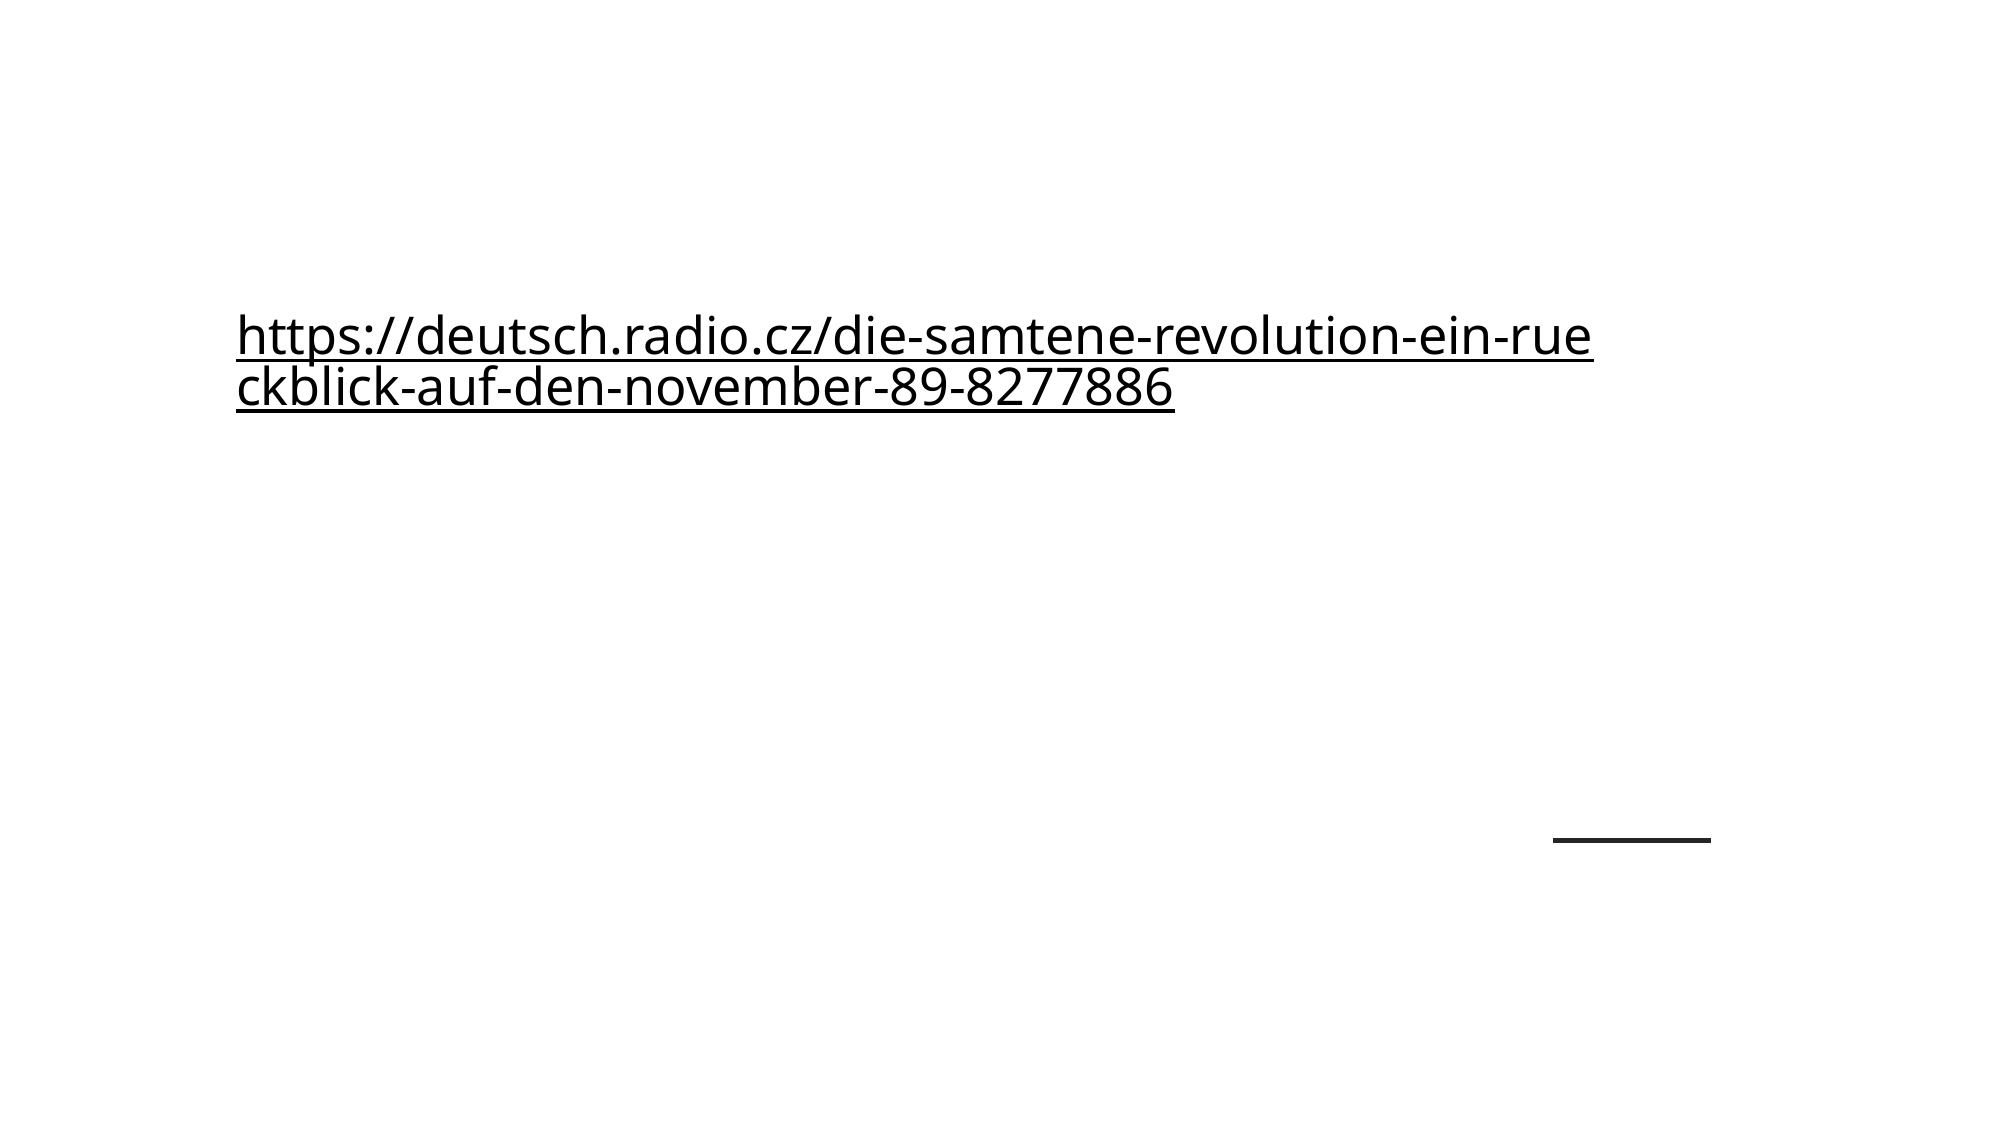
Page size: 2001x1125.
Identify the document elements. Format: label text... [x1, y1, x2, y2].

text_box [1228, 373, 2000, 1125]
title https://deutsch.radio.cz/die-samtene-revolution-ein-rueckblick-auf-den-november-89-8277886 [221, 130, 1618, 431]
